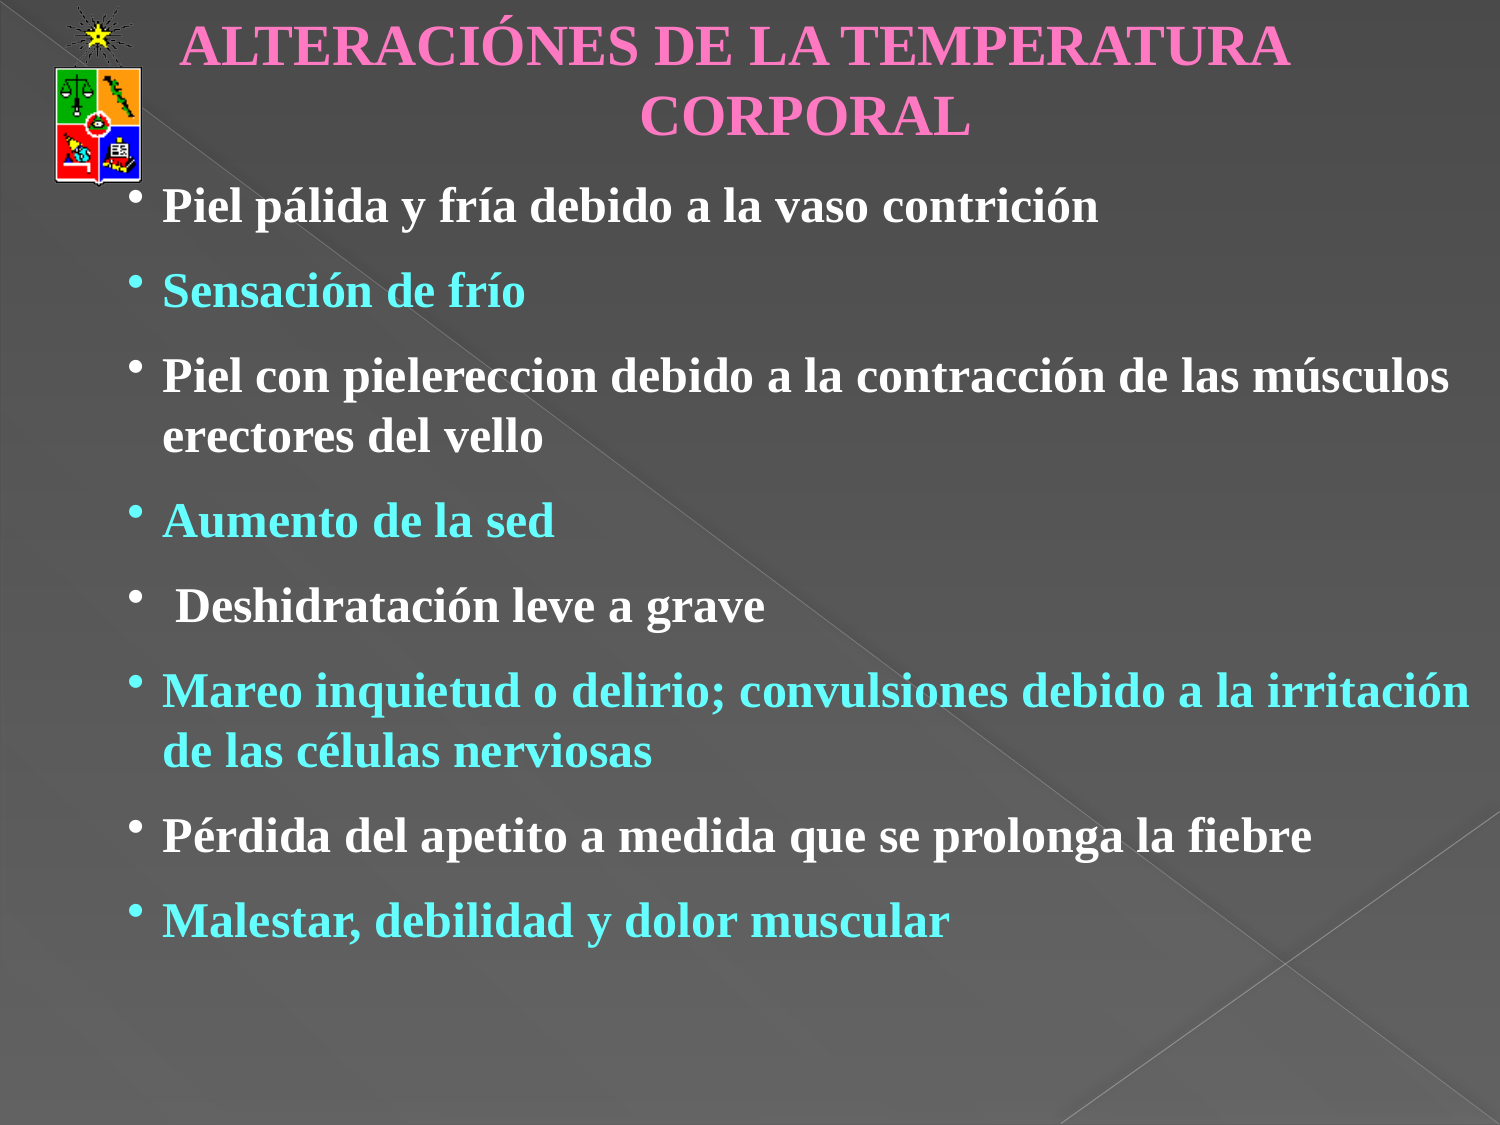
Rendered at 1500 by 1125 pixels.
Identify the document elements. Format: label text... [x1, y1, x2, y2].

text_box ALTERACIÓNES DE LA TEMPERATURA CORPORAL Piel pálida y fría debido a la vaso contrición Sensación de frío Piel con pielereccion debido a la contracción de las músculos erectores del vello Aumento de la sed Deshidratación leve a grave Mareo inquietud o delirio; convulsiones debido a la irritación de las células nerviosas Pérdida del apetito a medida que se prolonga la fiebre Malestar, debilidad y dolor muscular [112, 0, 1500, 1040]
picture [37, 0, 160, 193]
